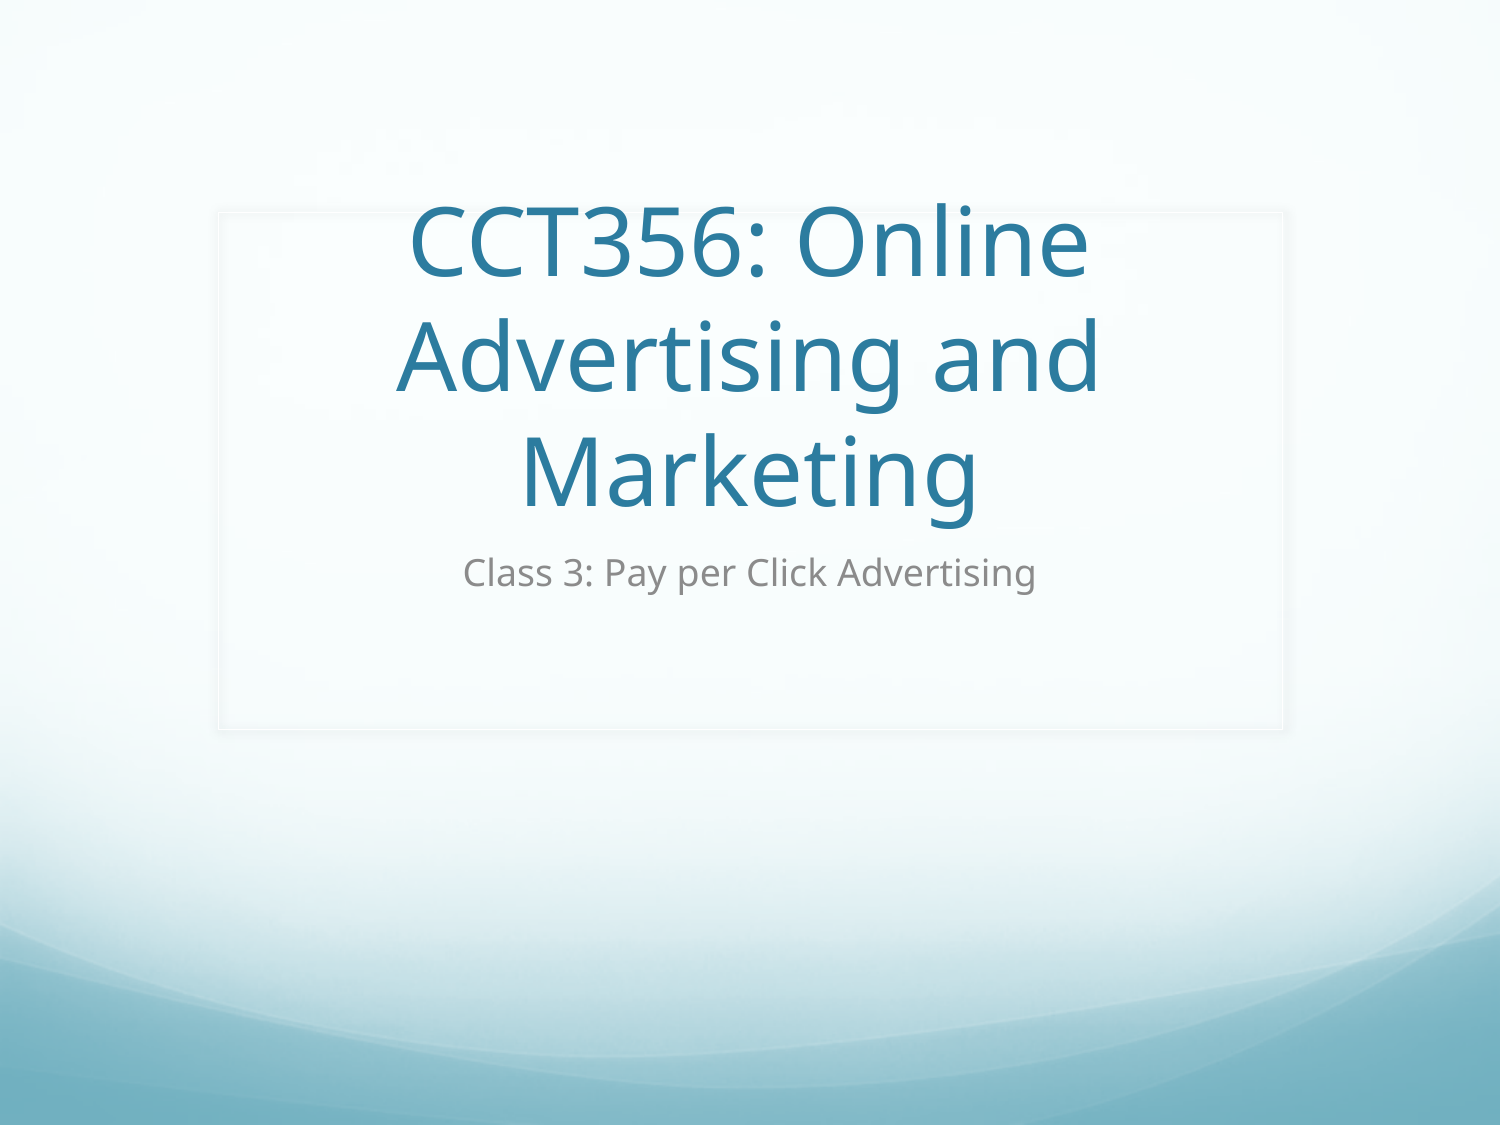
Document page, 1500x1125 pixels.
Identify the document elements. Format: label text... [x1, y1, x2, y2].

title CCT356: Online Advertising and Marketing [217, 249, 1283, 533]
subtitle Class 3: Pay per Click Advertising [217, 541, 1283, 692]
